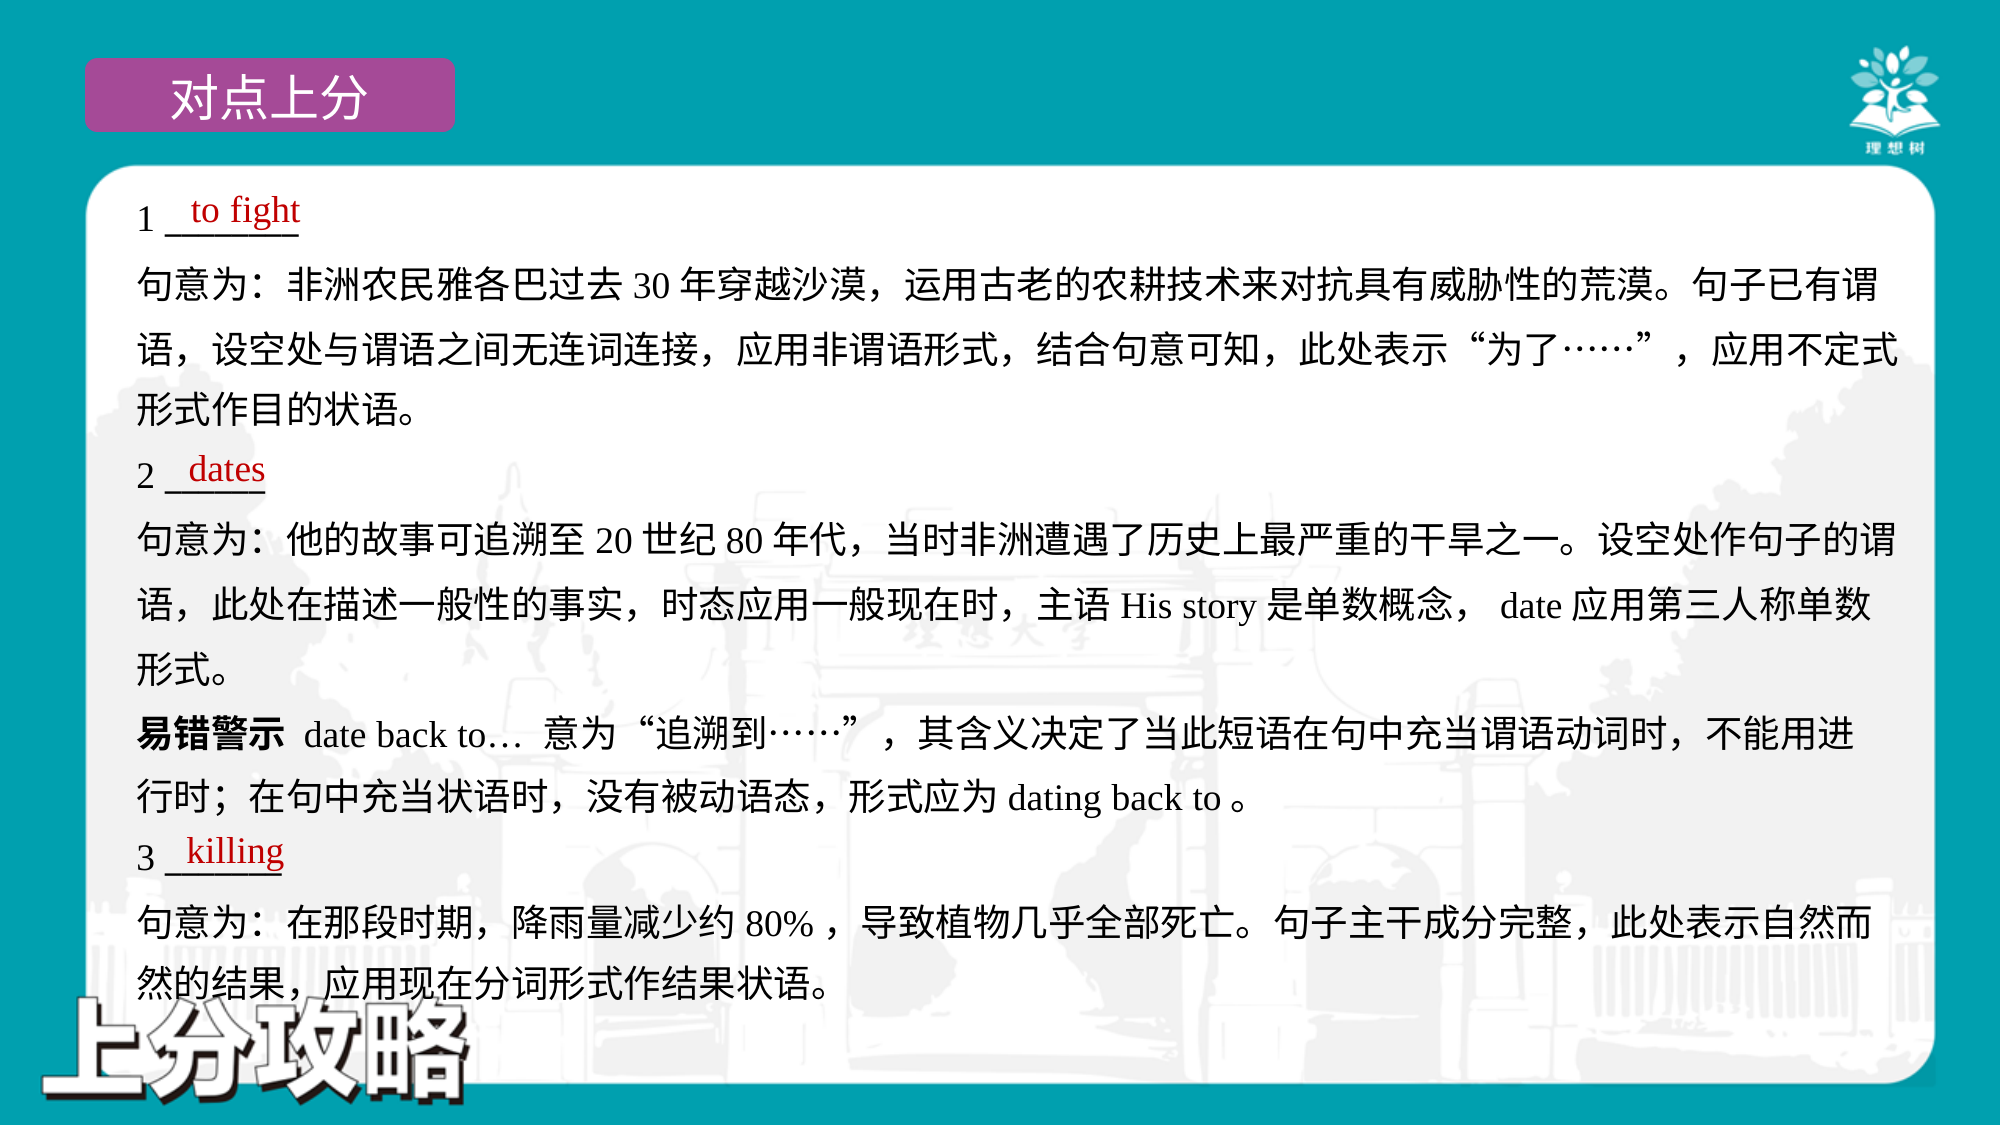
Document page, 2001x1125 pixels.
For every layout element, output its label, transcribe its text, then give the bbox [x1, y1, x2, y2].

text_box 2 ______ [136, 433, 1865, 490]
picture [0, 0, 2000, 1125]
text_box to fight [172, 167, 319, 224]
text_box 3 _______ [136, 815, 1865, 872]
text_box 句意为：在那段时期，降雨量减少约80%，导致植物几乎全部死亡。句子主干成分完整，此处表示自然而 然的结果，应用现在分词形式作结果状语。 [136, 879, 1865, 1000]
text_box 1 ________ [136, 176, 1865, 233]
text_box dates [174, 426, 280, 483]
text_box 句意为：他的故事可追溯至20世纪80年代，当时非洲遭遇了历史上最严重的干旱之一。设空处作句子的谓 语，此处在描述一般性的事实，时态应用一般现在时，主语His story是单数概念，date应用第三人称单数 形式。 易错警示 date back to… 意为“追溯到……”，其含义决定了当此短语在句中充当谓语动词时，不能用进 行时；在句中充当状语时，没有被动语态，形式应为dating back to。 [136, 496, 1865, 812]
text_box killing [172, 808, 299, 866]
text_box 句意为：非洲农民雅各巴过去30年穿越沙漠，运用古老的农耕技术来对抗具有威胁性的荒漠。句子已有谓 语，设空处与谓语之间无连词连接，应用非谓语形式，结合句意可知，此处表示“为了……”，应用不定式 形式作目的状语。 [136, 241, 1865, 426]
